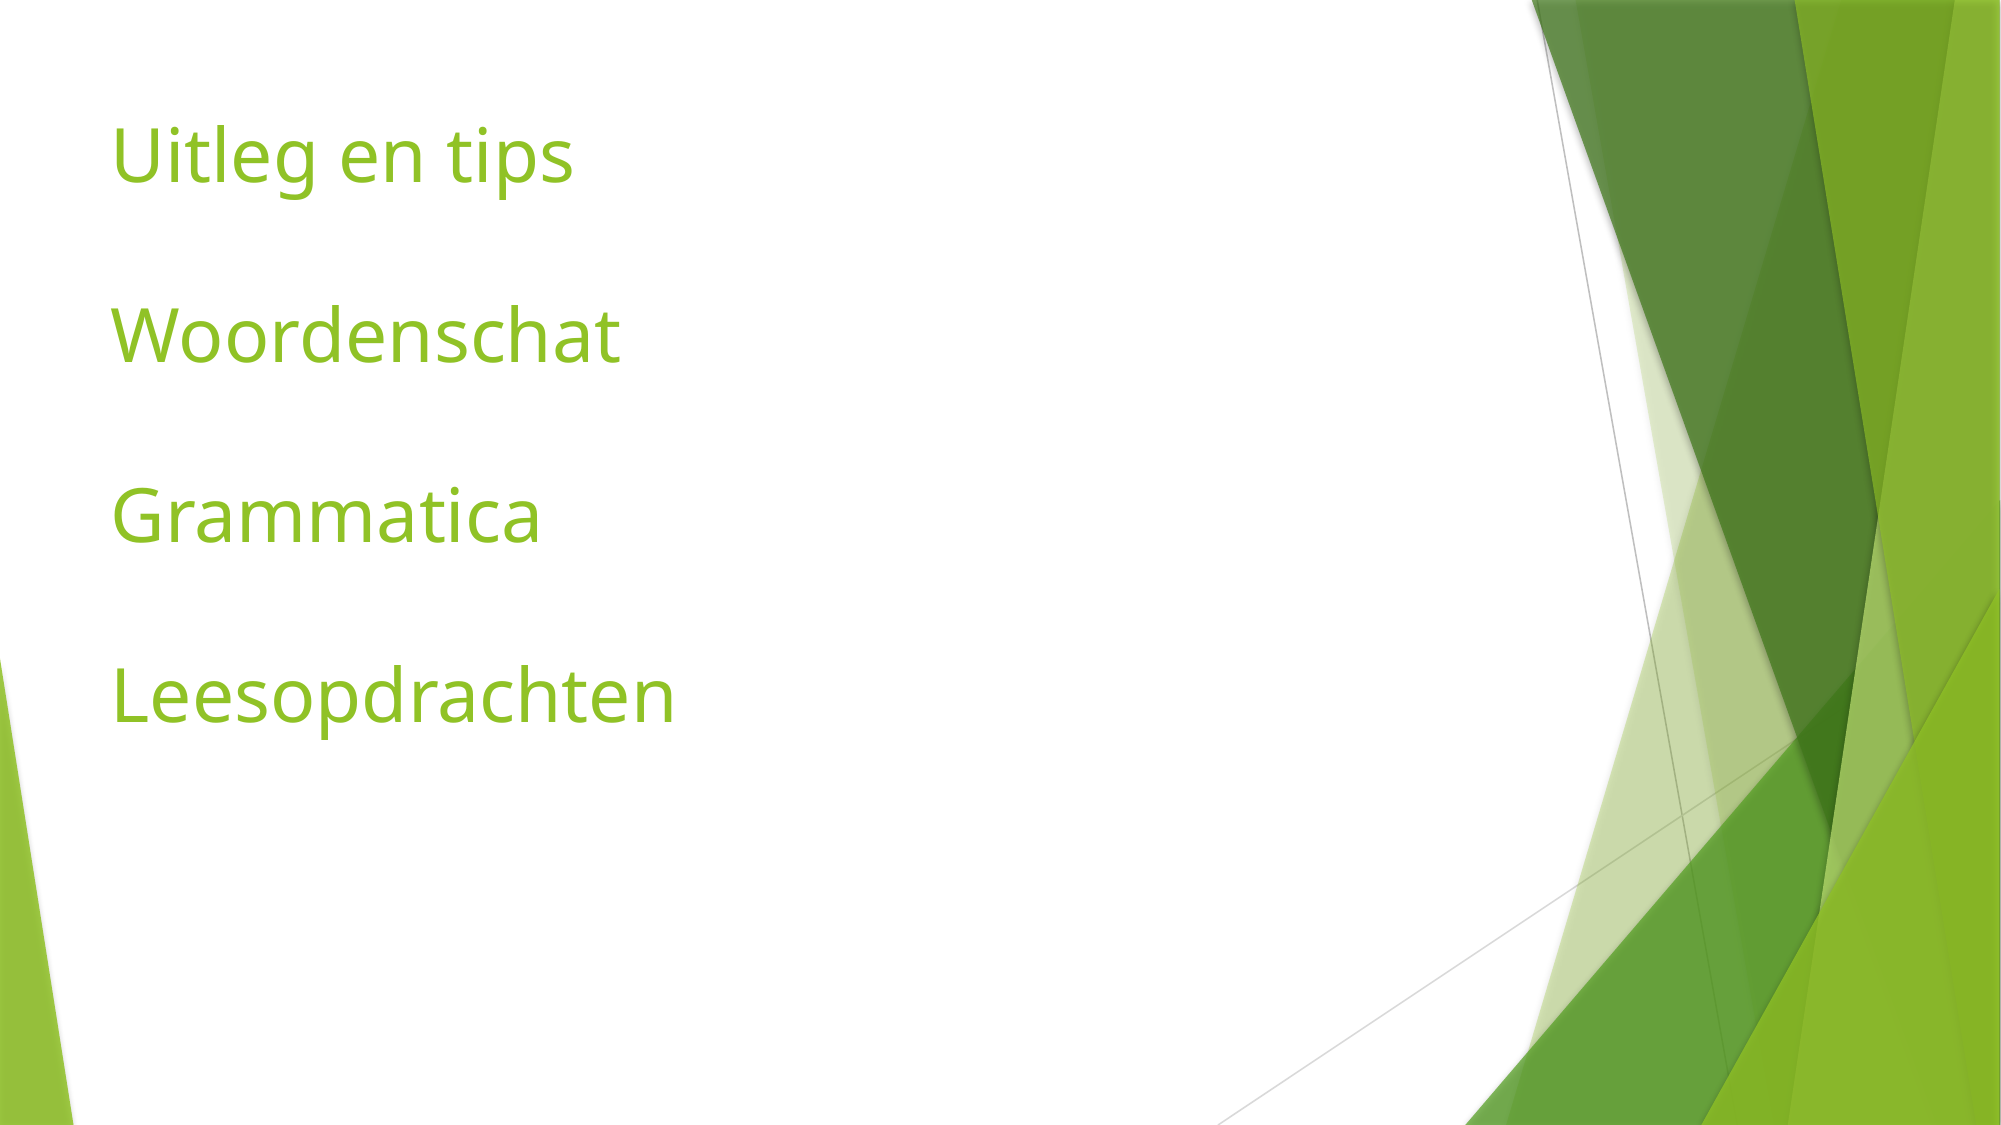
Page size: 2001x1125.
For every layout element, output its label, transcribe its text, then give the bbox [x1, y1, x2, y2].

title Uitleg en tips Woordenschat Grammatica Leesopdrachten [95, 99, 1522, 811]
